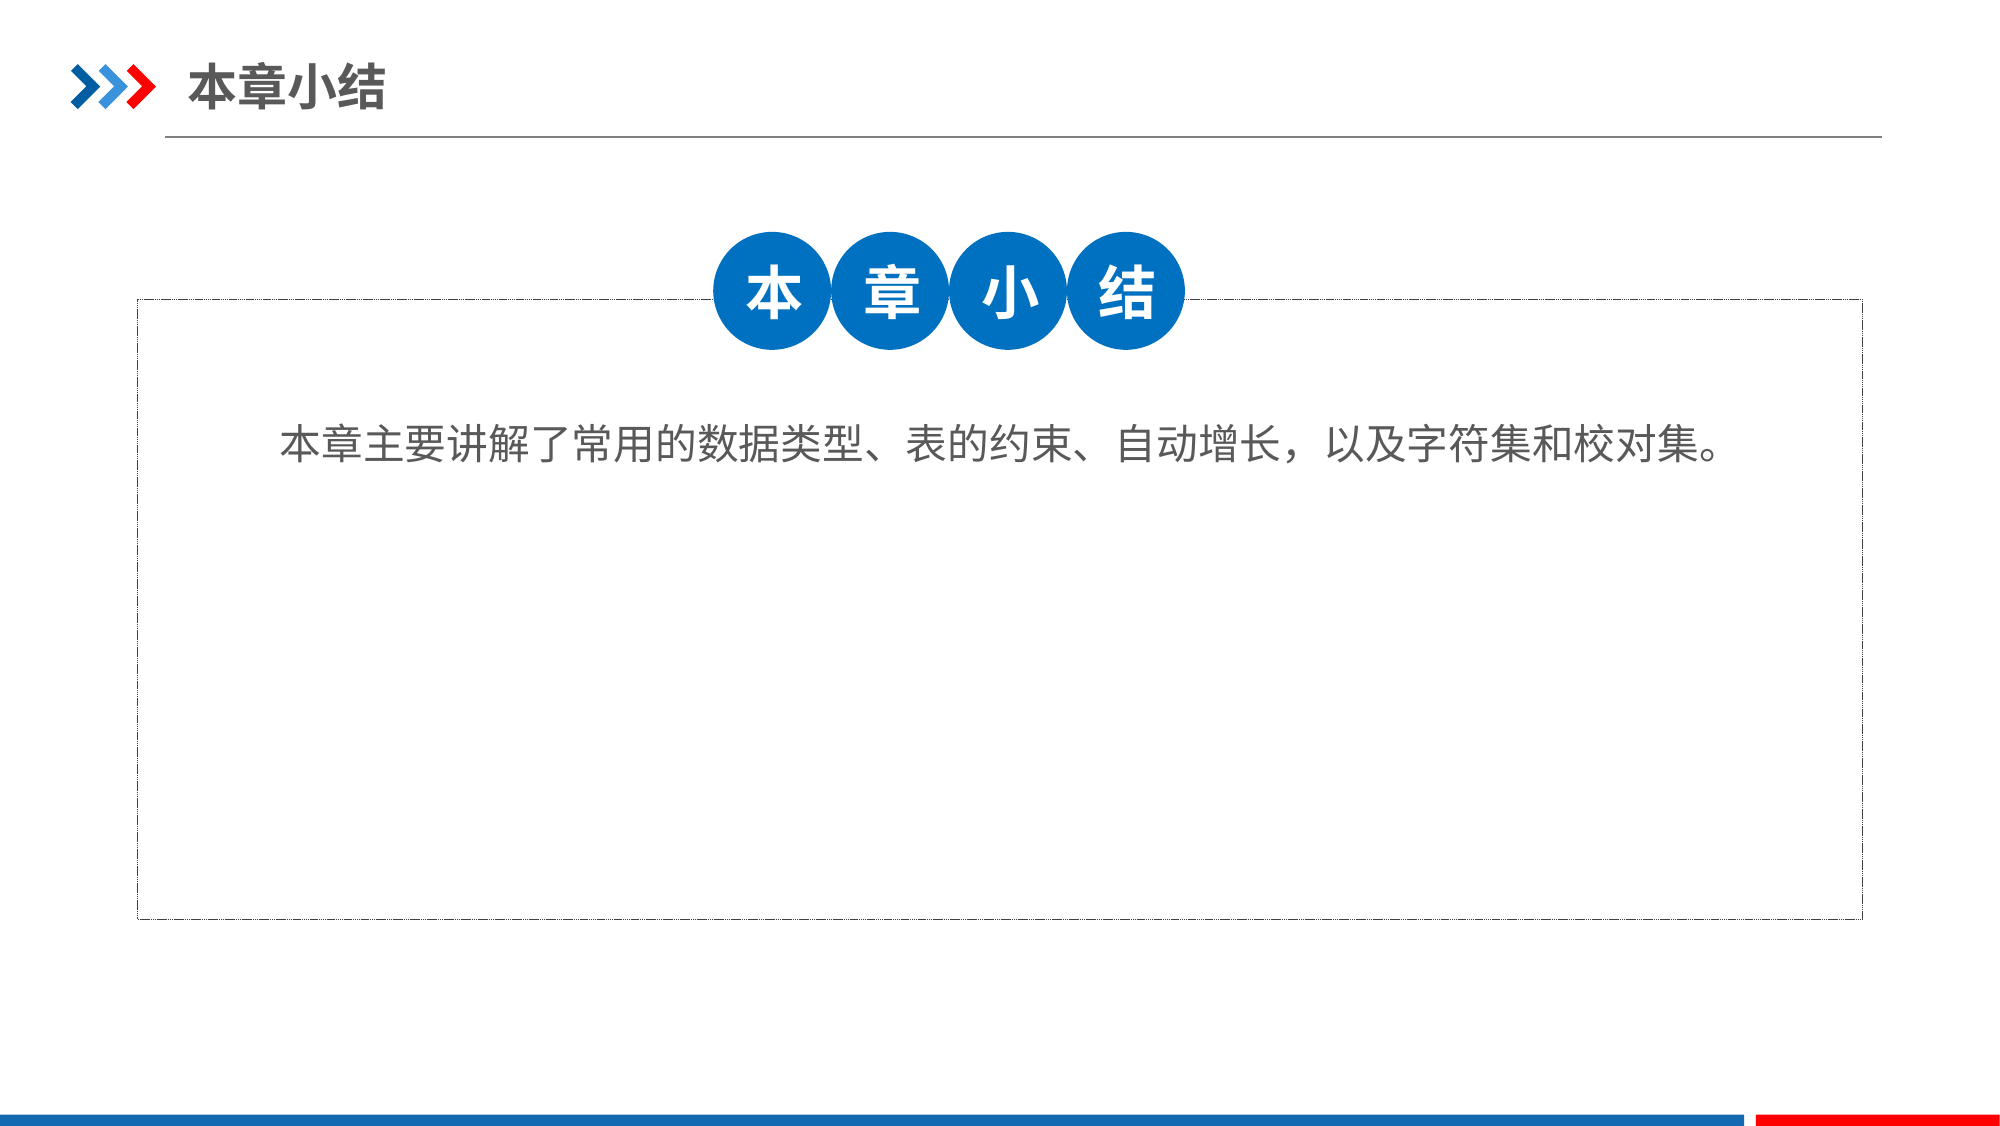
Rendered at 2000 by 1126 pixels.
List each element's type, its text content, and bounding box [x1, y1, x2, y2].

text_box 结 [1064, 229, 1187, 352]
text_box 章 [829, 229, 949, 352]
text_box 本 [711, 229, 831, 352]
text_box 小 [946, 229, 1067, 352]
text_box [136, 297, 1864, 921]
text_box 本章小结 [187, 43, 1118, 127]
